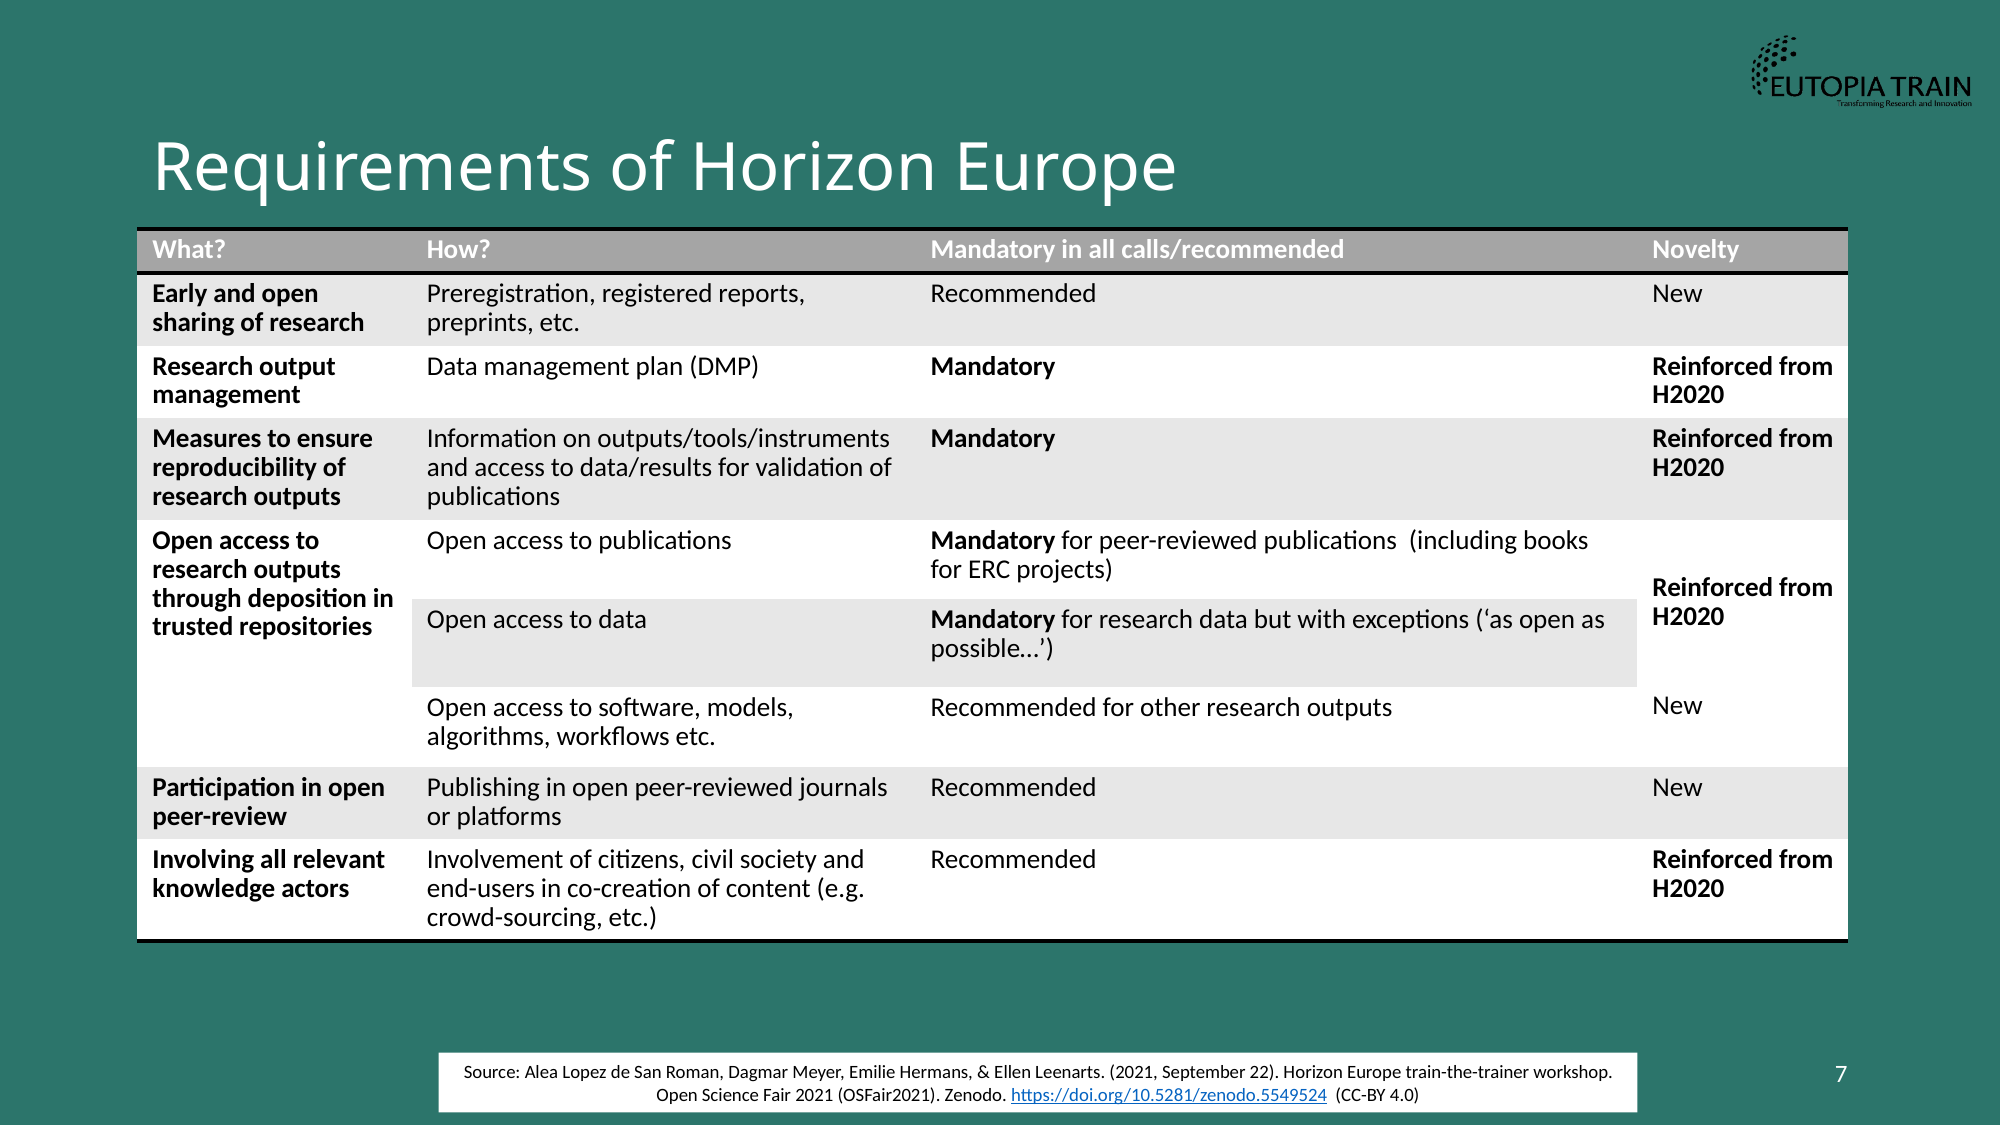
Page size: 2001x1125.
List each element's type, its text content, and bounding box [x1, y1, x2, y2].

table_cell Data management plan (DMP) [412, 346, 916, 418]
table_cell New [1637, 767, 1848, 839]
table_cell Recommended for other research outputs [916, 687, 1637, 767]
table_header Novelty [1637, 231, 1848, 271]
table_cell Reinforced from H2020 [1637, 418, 1848, 520]
text_box Source: Alea Lopez de San Roman, Dagmar Meyer, Emilie Hermans, & Ellen Leenarts. (2021, September 22). Horizon Europe train-the-trainer workshop. Open Science Fair 2021 (OSFair2021). Zenodo. https://doi.org/10.5281/zenodo.5549524 (CC-BY 4.0) [438, 1052, 1638, 1113]
title Requirements of Horizon Europe [137, 59, 1382, 227]
table_header How? [412, 231, 916, 271]
table_cell Involving all relevant knowledge actors [137, 839, 412, 939]
table_cell Participation in open peer-review [137, 767, 412, 839]
table_cell Recommended [916, 767, 1637, 839]
table_cell Recommended [916, 275, 1637, 346]
table_cell Open access to publications [412, 520, 916, 599]
table_cell Mandatory for research data but with exceptions (‘as open as possible…’) [916, 599, 1637, 687]
table_cell Mandatory [916, 418, 1637, 520]
table_cell Early and open sharing of research [137, 275, 412, 346]
table_cell Open access to data [412, 599, 916, 687]
table_cell Open access to software, models, algorithms, workflows etc. [412, 687, 916, 767]
table_cell Measures to ensure reproducibility of research outputs [137, 418, 412, 520]
table_cell Involvement of citizens, civil society and end-users in co-creation of content (e.g. crowd-sourcing, etc.) [412, 839, 916, 939]
table_cell Preregistration, registered reports, preprints, etc. [412, 275, 916, 346]
table_cell Reinforced from H2020 [1637, 839, 1848, 939]
table_cell New [1637, 275, 1848, 346]
table_cell Open access to research outputs through deposition in trusted repositories [137, 520, 412, 767]
table_cell Reinforced from H2020 [1637, 346, 1848, 418]
table_cell Information on outputs/tools/instruments and access to data/results for validation of publications [412, 418, 916, 520]
table_cell Mandatory [916, 346, 1637, 418]
table_header Mandatory in all calls/recommended [916, 231, 1637, 271]
table_cell Publishing in open peer-reviewed journals or platforms [412, 767, 916, 839]
table_cell Mandatory for peer-reviewed publications (including books for ERC projects) [916, 520, 1637, 599]
table_cell Reinforced from H2020 [1637, 520, 1848, 687]
table_cell New [1637, 687, 1848, 767]
picture [1749, 31, 1976, 111]
slide_number 7 [1412, 1042, 1863, 1103]
table_cell Research output management [137, 346, 412, 418]
table_cell Recommended [916, 839, 1637, 939]
table_header What? [137, 231, 412, 271]
